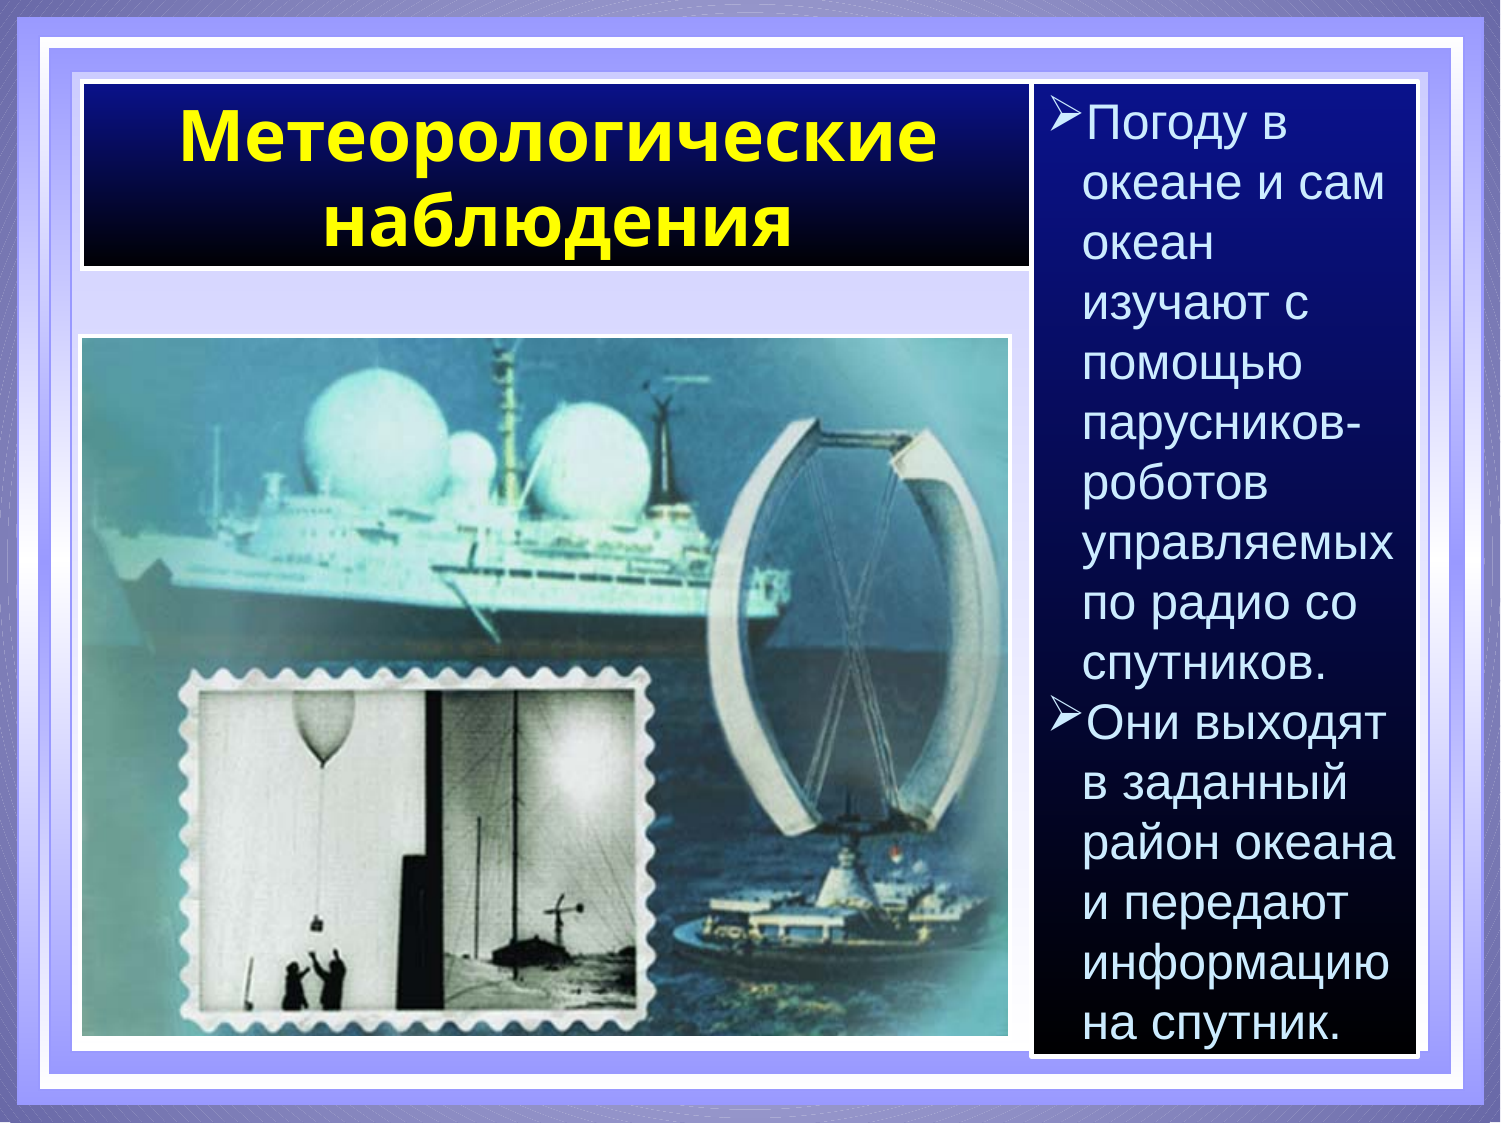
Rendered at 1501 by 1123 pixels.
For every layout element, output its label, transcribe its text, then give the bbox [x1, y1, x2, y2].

text_box Погоду в океане и сам океан изучают с помощью парусников-роботов управляемых по радио со спутников. Они выходят в заданный район океана и передают информацию на спутник. [1031, 81, 1419, 1057]
picture [81, 338, 1009, 1037]
title Метеорологические наблюдения [81, 81, 1031, 269]
